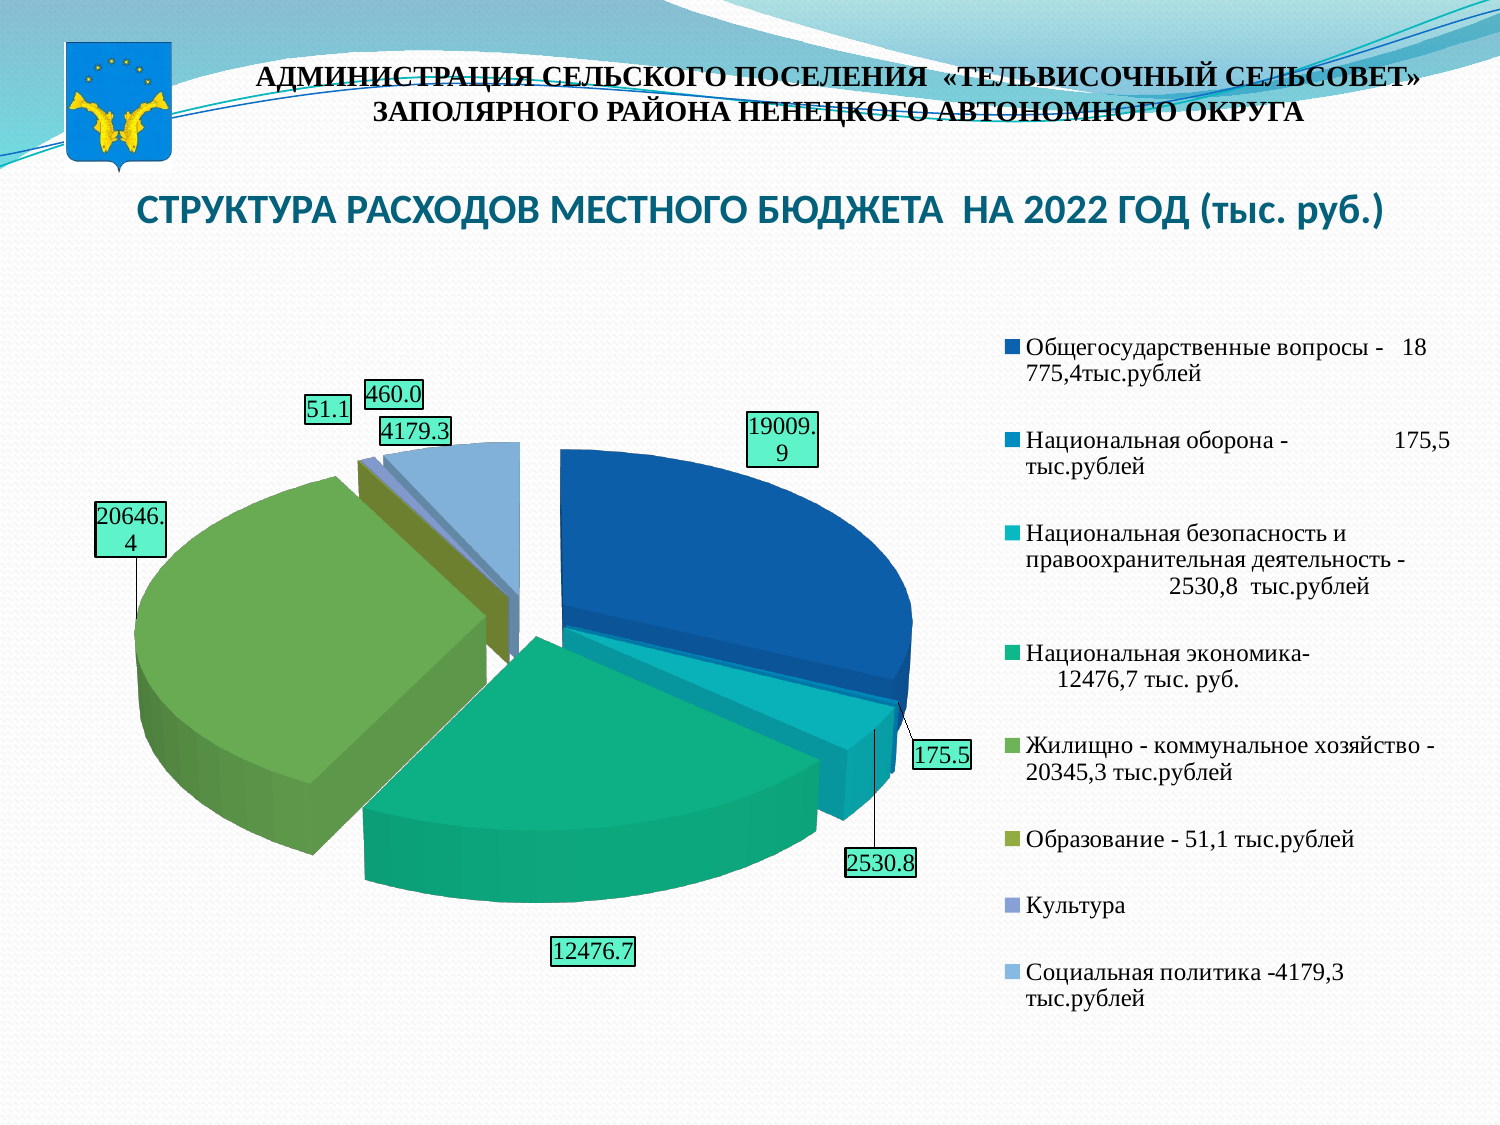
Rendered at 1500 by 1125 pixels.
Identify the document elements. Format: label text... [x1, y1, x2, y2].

text_box АДМИНИСТРАЦИЯ СЕЛЬСКОГО ПОСЕЛЕНИЯ «ТЕЛЬВИСОЧНЫЙ СЕЛЬСОВЕТ» ЗАПОЛЯРНОГО РАЙОНА НЕНЕЦКОГО АВТОНОМНОГО ОКРУГА [206, 49, 1471, 170]
chart [0, 219, 1500, 1125]
title СТРУКТУРА РАСХОДОВ МЕСТНОГО БЮДЖЕТА НА 2022 ГОД (тыс. руб.) [75, 78, 1438, 219]
picture [64, 42, 172, 173]
